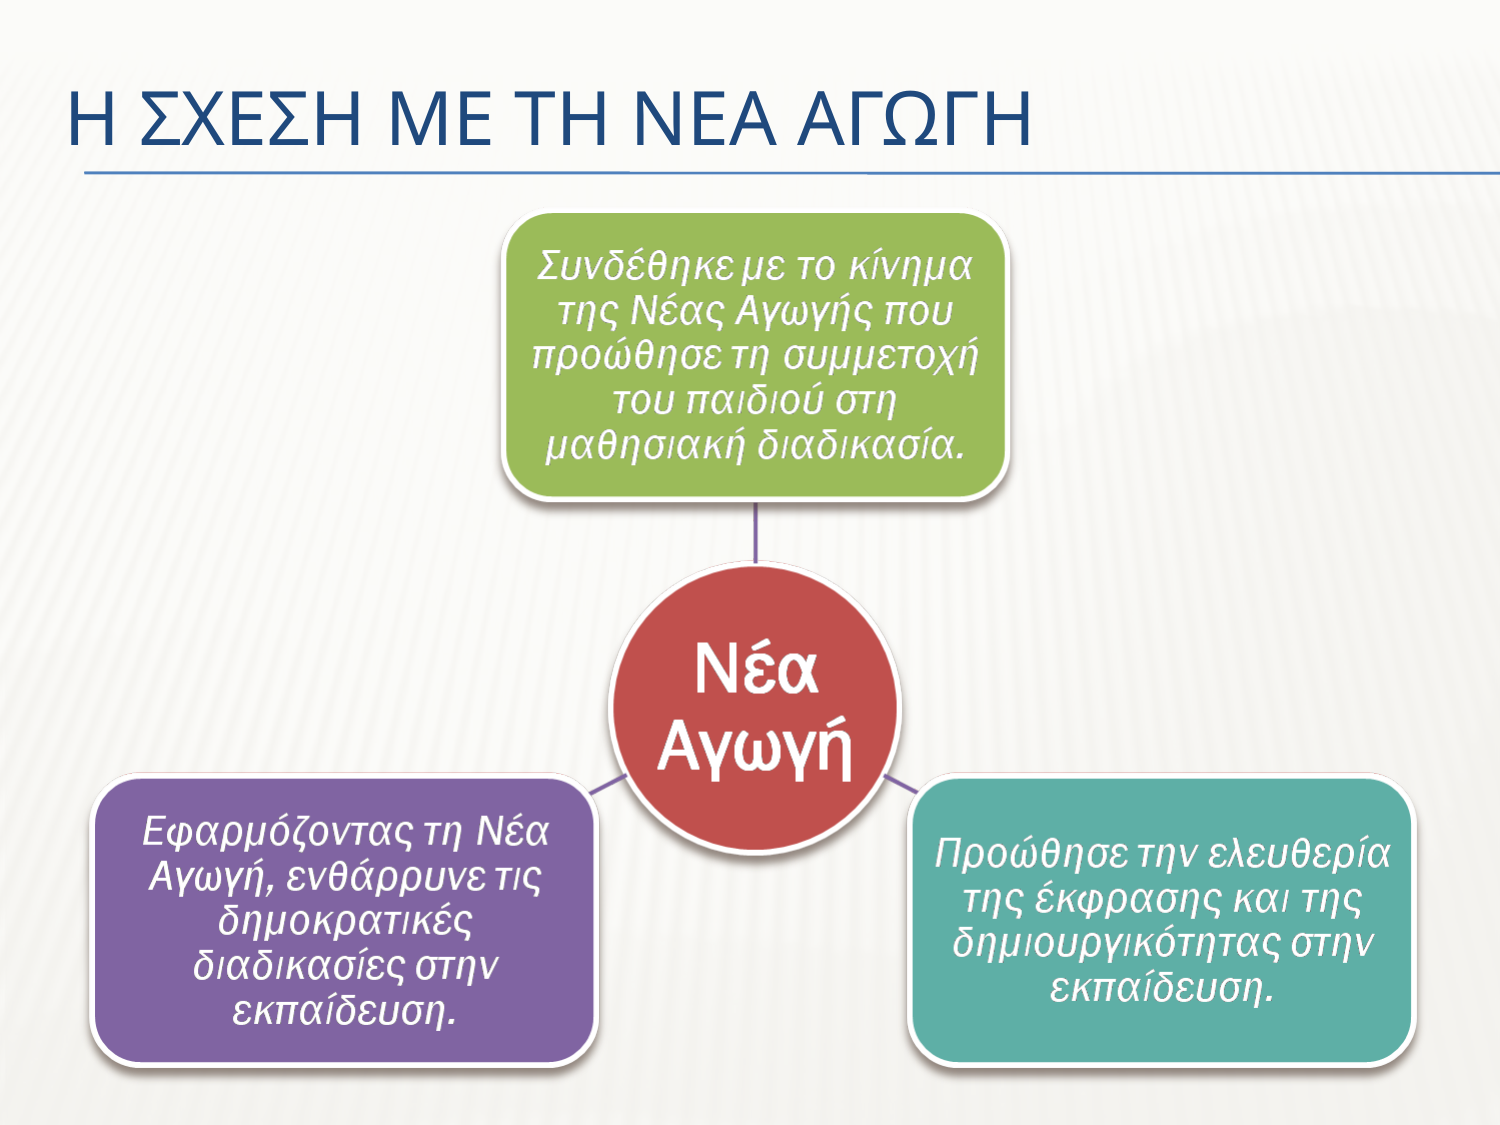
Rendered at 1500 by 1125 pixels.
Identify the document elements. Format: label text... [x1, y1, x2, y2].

picture [56, 201, 1454, 1091]
title Η Σχεση με τη Νεα Αγωγη [49, 46, 1475, 185]
